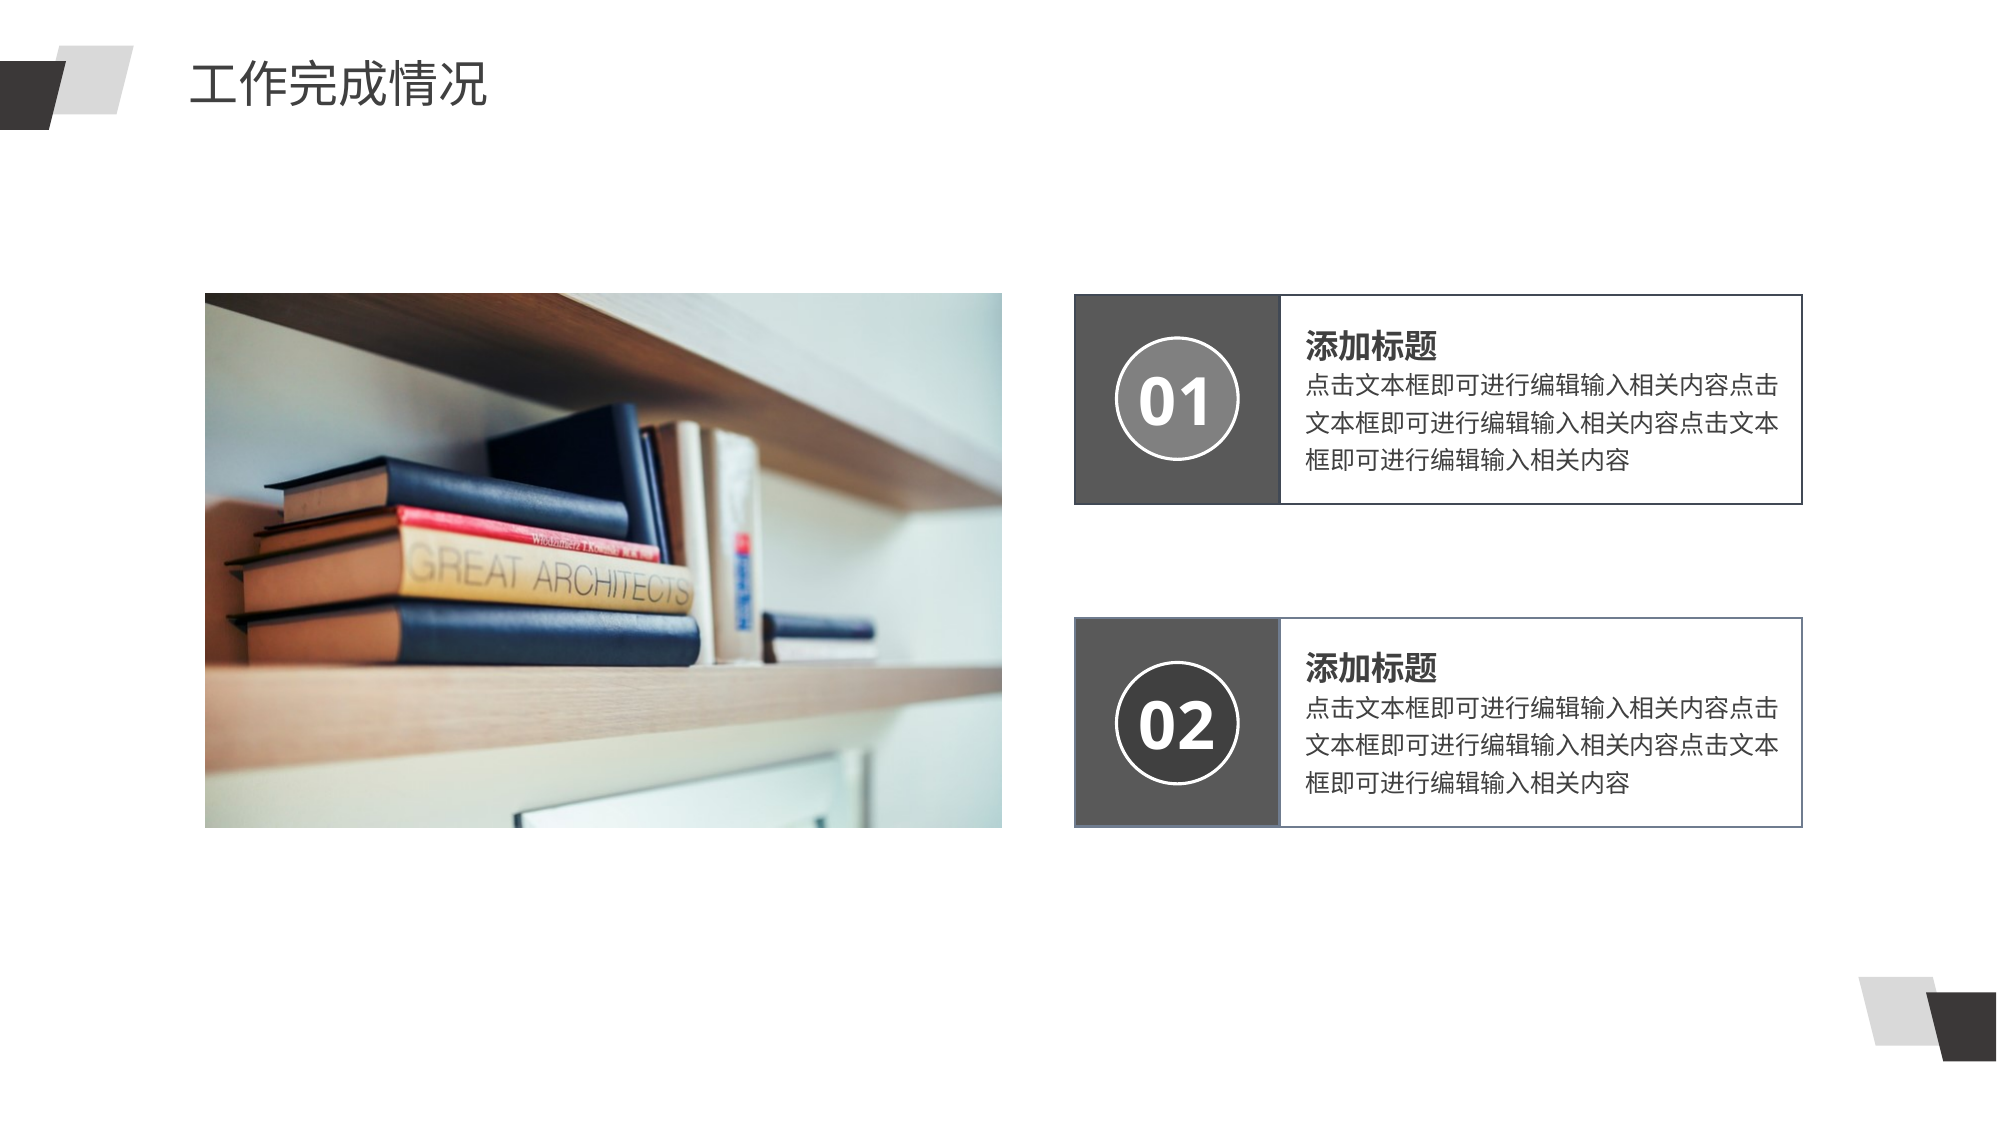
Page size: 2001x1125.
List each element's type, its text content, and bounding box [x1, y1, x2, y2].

text_box [1281, 294, 1803, 505]
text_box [0, 45, 134, 130]
text_box 工作完成情况 [173, 45, 1064, 121]
text_box [1074, 294, 1281, 505]
text_box 点击文本框即可进行编辑输入相关内容点击文本框即可进行编辑输入相关内容点击文本框即可进行编辑输入相关内容 [1803, 354, 1814, 482]
picture [205, 293, 1002, 829]
text_box [1074, 617, 1281, 827]
text_box 02 [1116, 662, 1239, 784]
text_box 点击文本框即可进行编辑输入相关内容点击文本框即可进行编辑输入相关内容点击文本框即可进行编辑输入相关内容 [1803, 677, 1814, 805]
text_box 01 [1116, 337, 1239, 460]
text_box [1858, 976, 1997, 1062]
text_box [1074, 617, 1803, 828]
